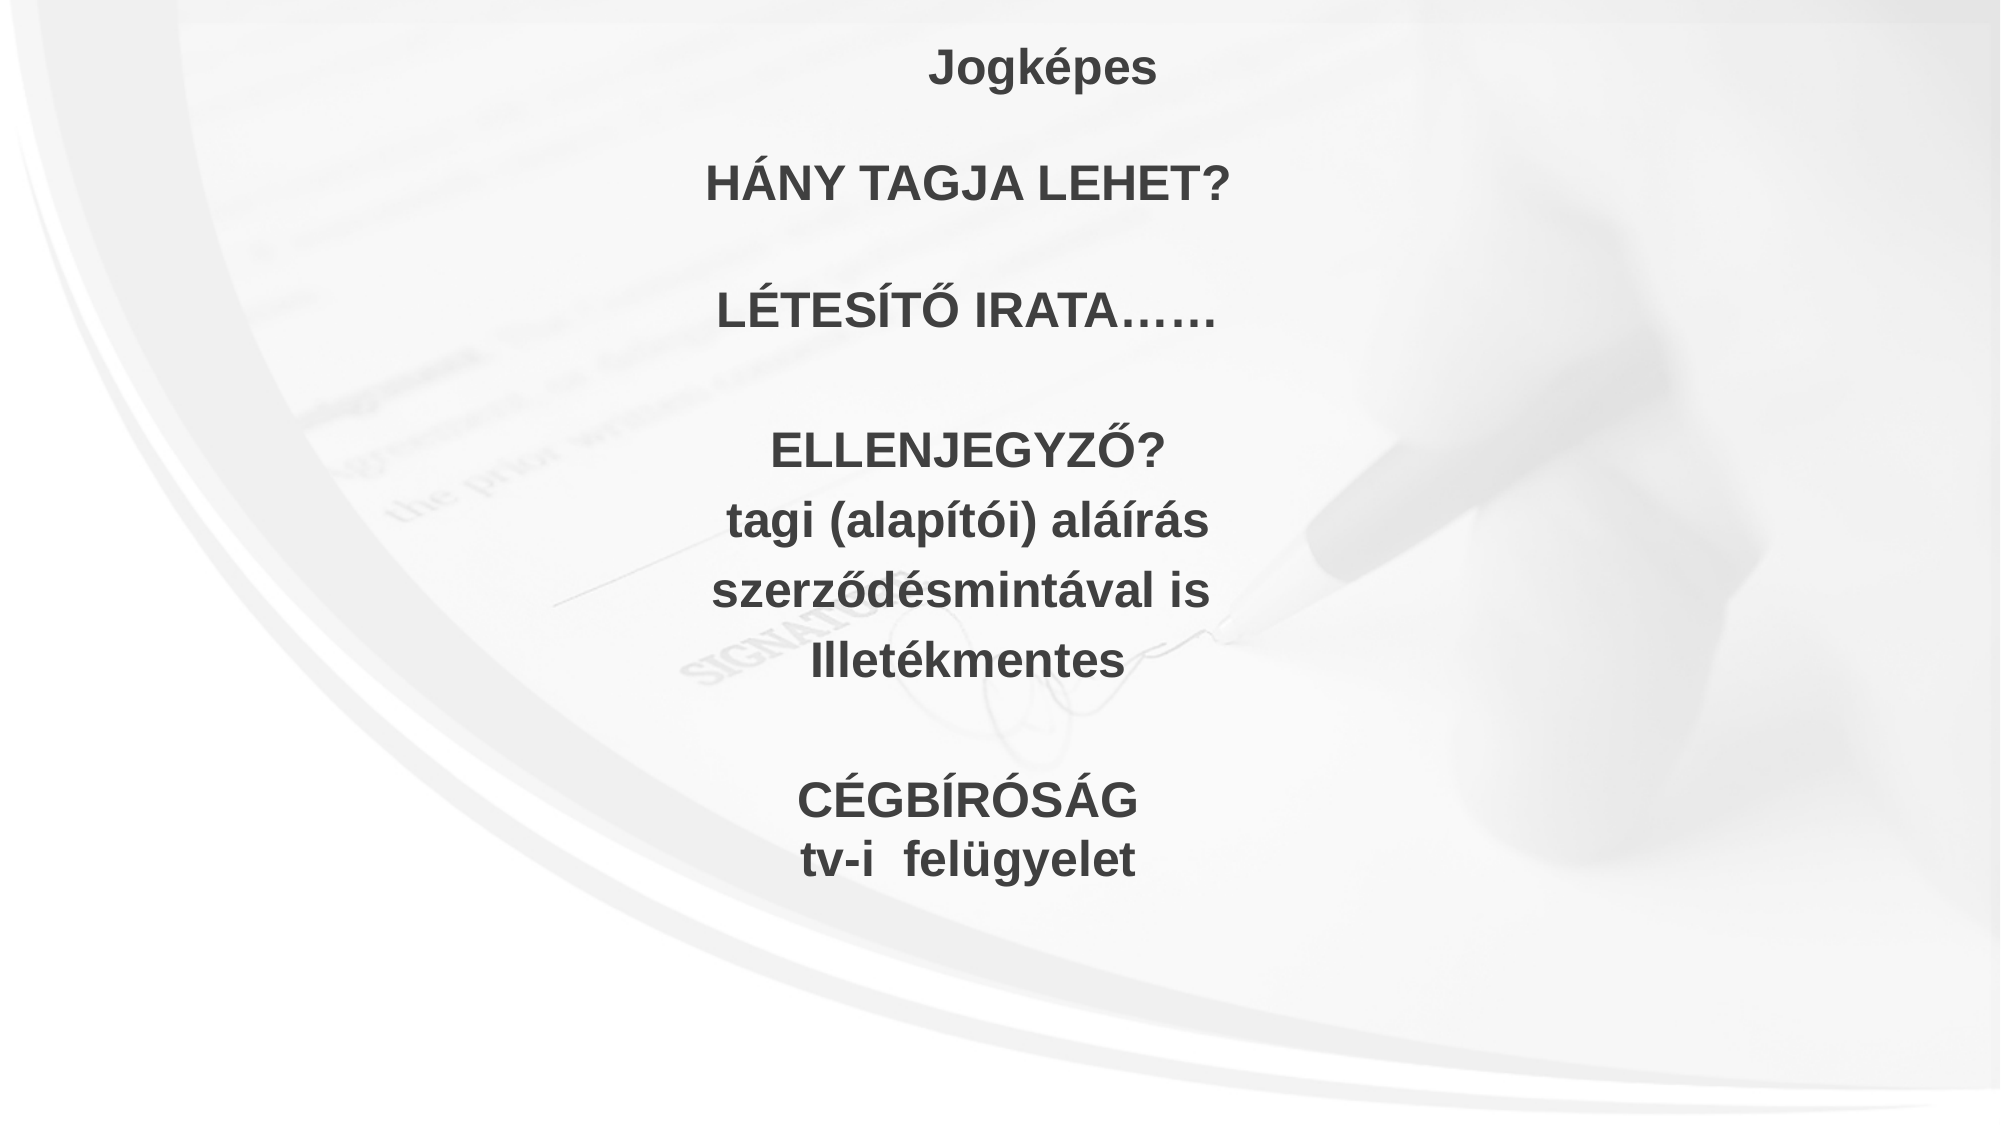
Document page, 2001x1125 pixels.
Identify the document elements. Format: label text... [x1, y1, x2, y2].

list Jogképes HÁNY TAGJA LEHET? LÉTESÍTŐ IRATA…… ELLENJEGYZŐ? tagi (alapítói) aláírás szerződésmintával is Illetékmentes CÉGBÍRÓSÁG tv-i felügyelet [196, 74, 1741, 1068]
picture [0, 0, 2001, 1125]
